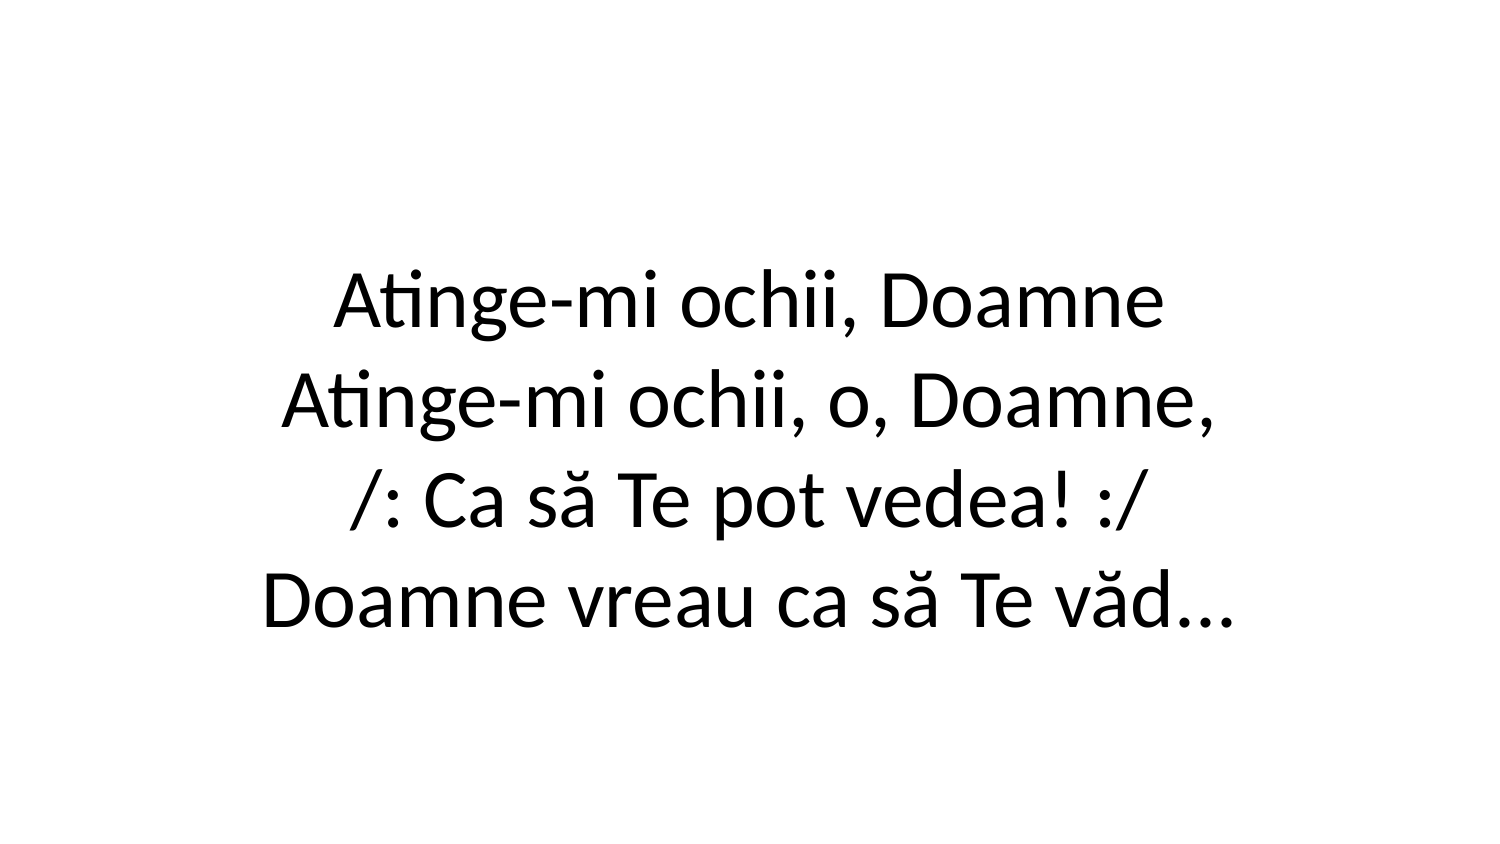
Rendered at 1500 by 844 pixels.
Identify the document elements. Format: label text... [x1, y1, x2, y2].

text_box Atinge-mi ochii, Doamne Atinge-mi ochii, o, Doamne, /: Ca să Te pot vedea! :/ Doamne vreau ca să Te văd... [246, 192, 1254, 652]
